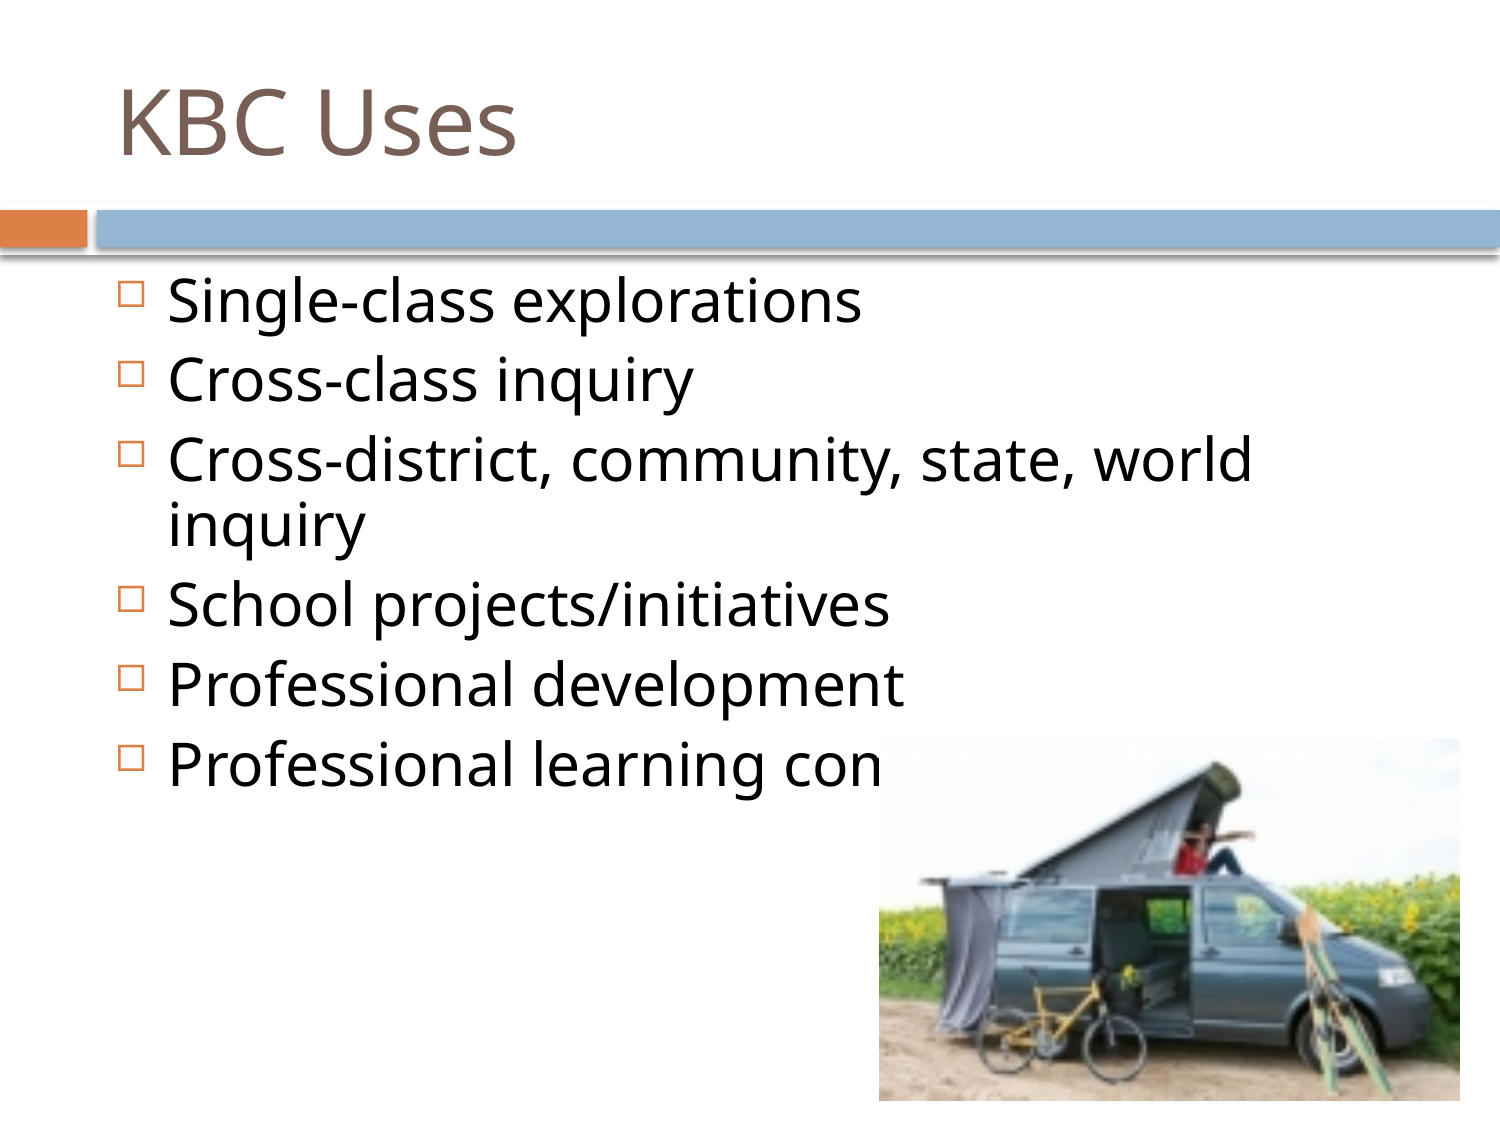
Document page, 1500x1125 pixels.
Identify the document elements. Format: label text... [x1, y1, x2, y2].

list Single-class explorations Cross-class inquiry Cross-district, community, state, world inquiry School projects/initiatives Professional development Professional learning communities [100, 262, 1438, 1000]
title KBC Uses [100, 37, 1438, 200]
picture [879, 737, 1461, 1102]
